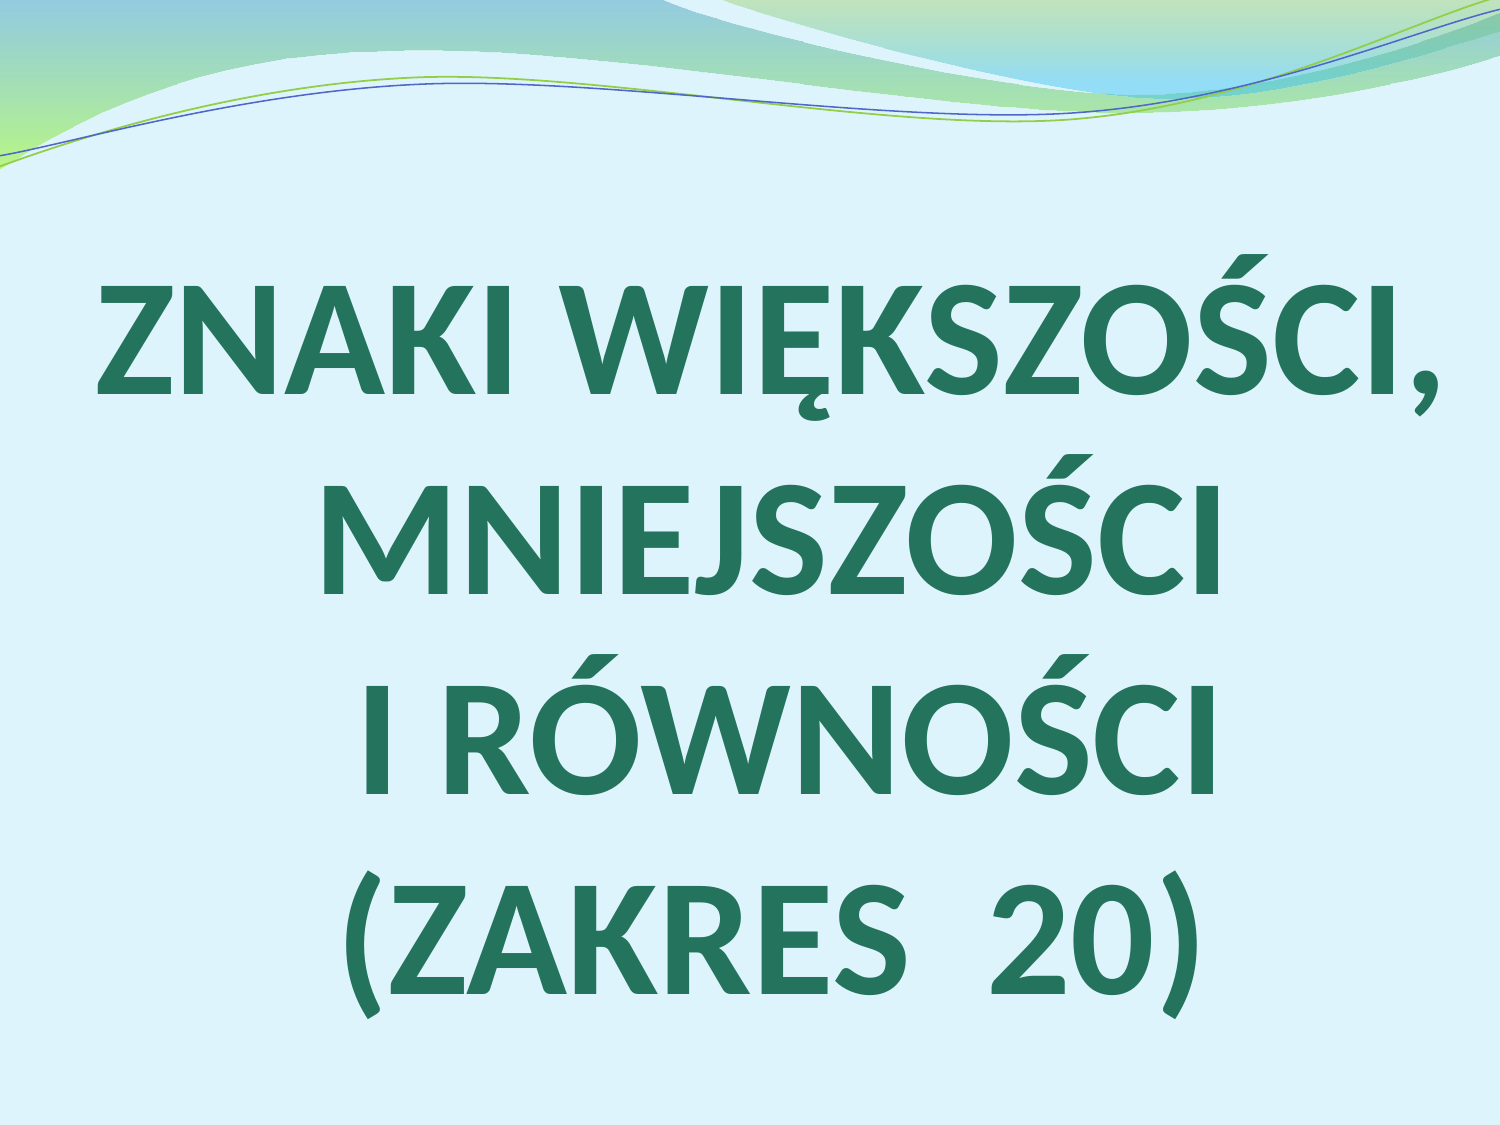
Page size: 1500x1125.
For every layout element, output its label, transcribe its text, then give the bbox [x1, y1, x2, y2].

title ZNAKI WIĘKSZOŚCI, MNIEJSZOŚCI I RÓWNOŚCI (ZAKRES 20) [53, 727, 1495, 1028]
